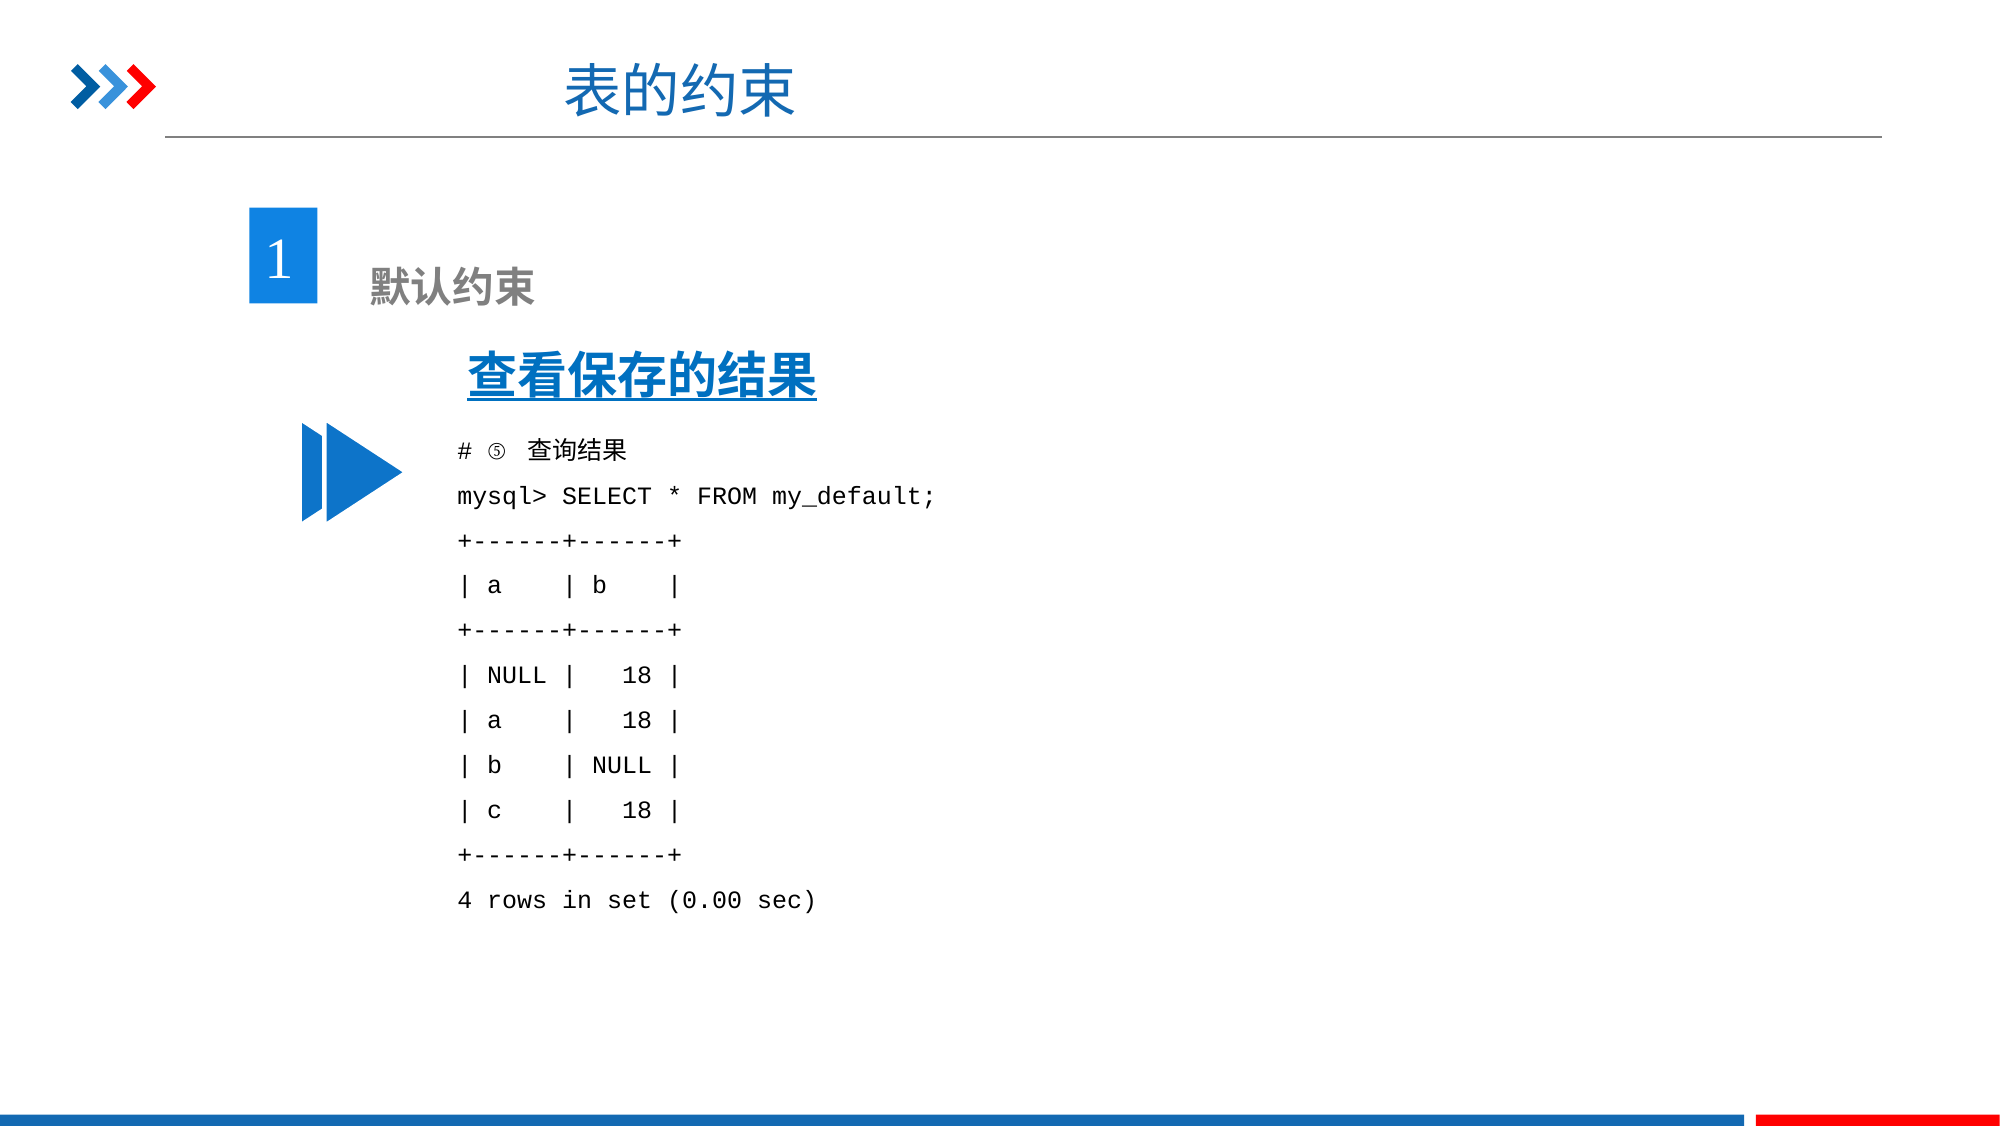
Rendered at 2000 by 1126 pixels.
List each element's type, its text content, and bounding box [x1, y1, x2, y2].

text_box 默认约束 [319, 245, 1092, 320]
title 表的约束 [521, 25, 1296, 153]
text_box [299, 418, 408, 527]
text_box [249, 207, 318, 304]
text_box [404, 335, 1688, 928]
